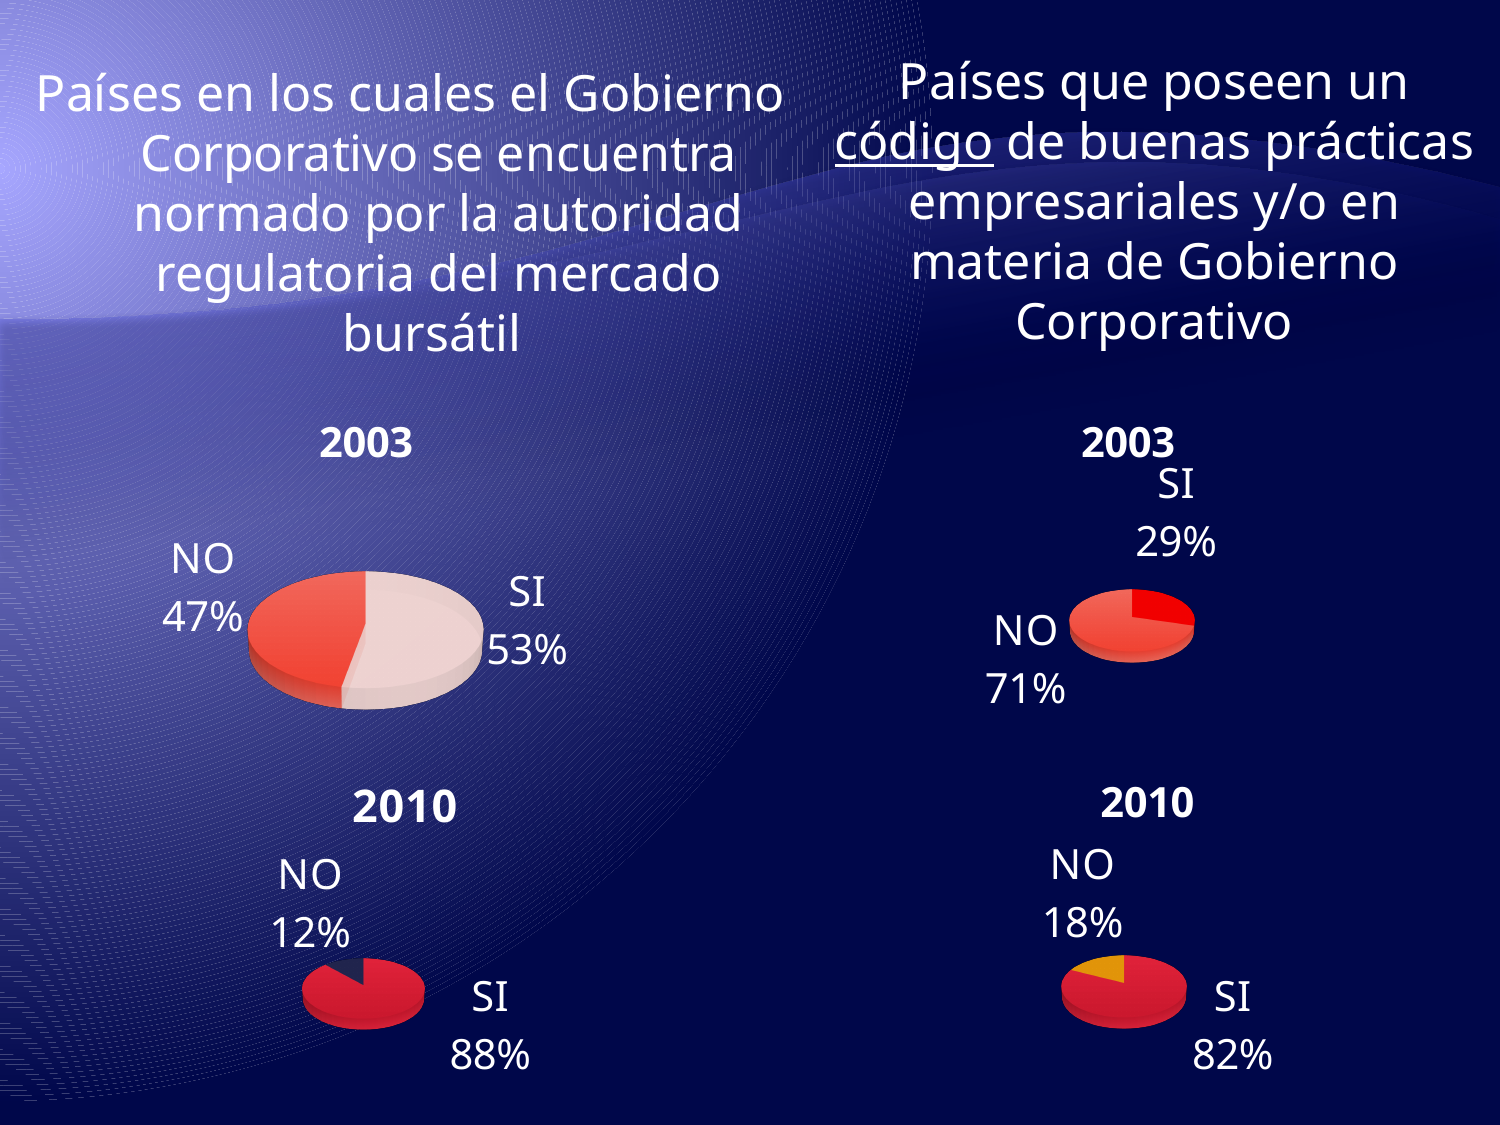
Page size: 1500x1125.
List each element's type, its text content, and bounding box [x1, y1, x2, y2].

text_box Países en los cuales el Gobierno Corporativo se encuentra normado por la autoridad regulatoria del mercado bursátil [0, 54, 821, 370]
chart [100, 751, 633, 1083]
text_box Países que poseen un código de buenas prácticas empresariales y/o en materia de Gobierno Corporativo [808, 42, 1500, 358]
chart [867, 751, 1389, 1083]
chart [100, 385, 633, 717]
chart [867, 385, 1389, 717]
